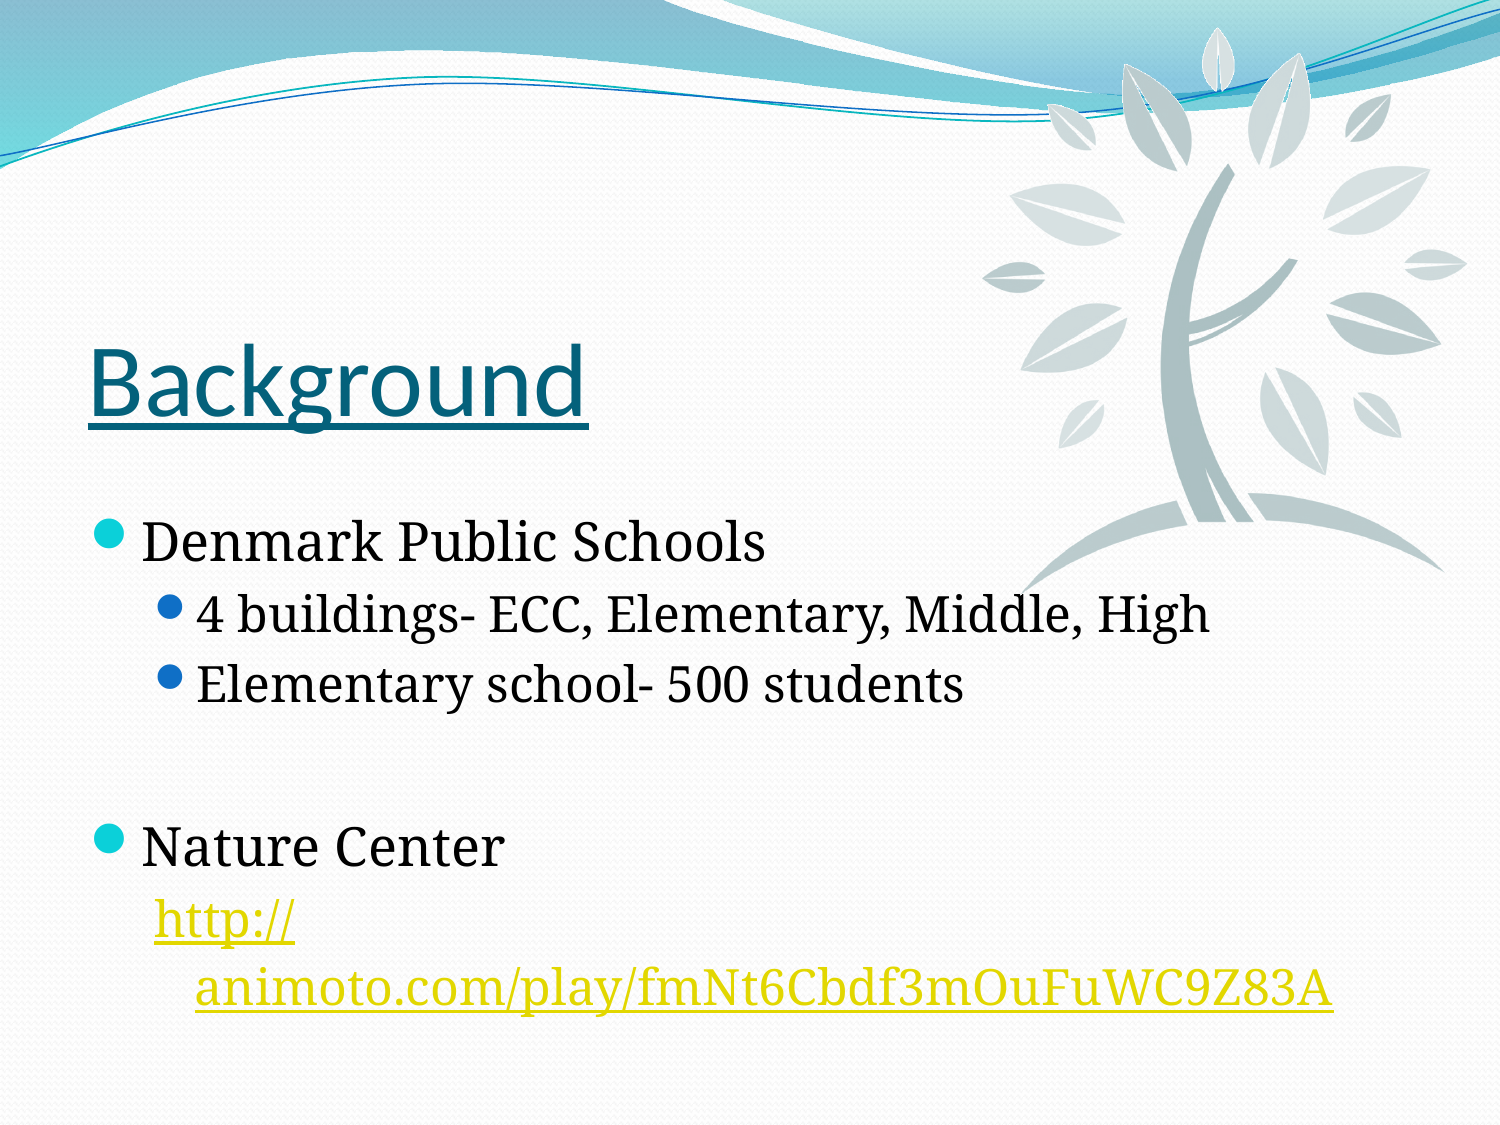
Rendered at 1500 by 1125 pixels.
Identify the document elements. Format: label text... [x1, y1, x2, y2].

title Background [87, 249, 942, 438]
picture [949, 0, 1500, 619]
list Denmark Public Schools 4 buildings- ECC, Elementary, Middle, High Elementary school- 500 students Nature Center http://animoto.com/play/fmNt6Cbdf3mOuFuWC9Z83A [75, 500, 1425, 1038]
